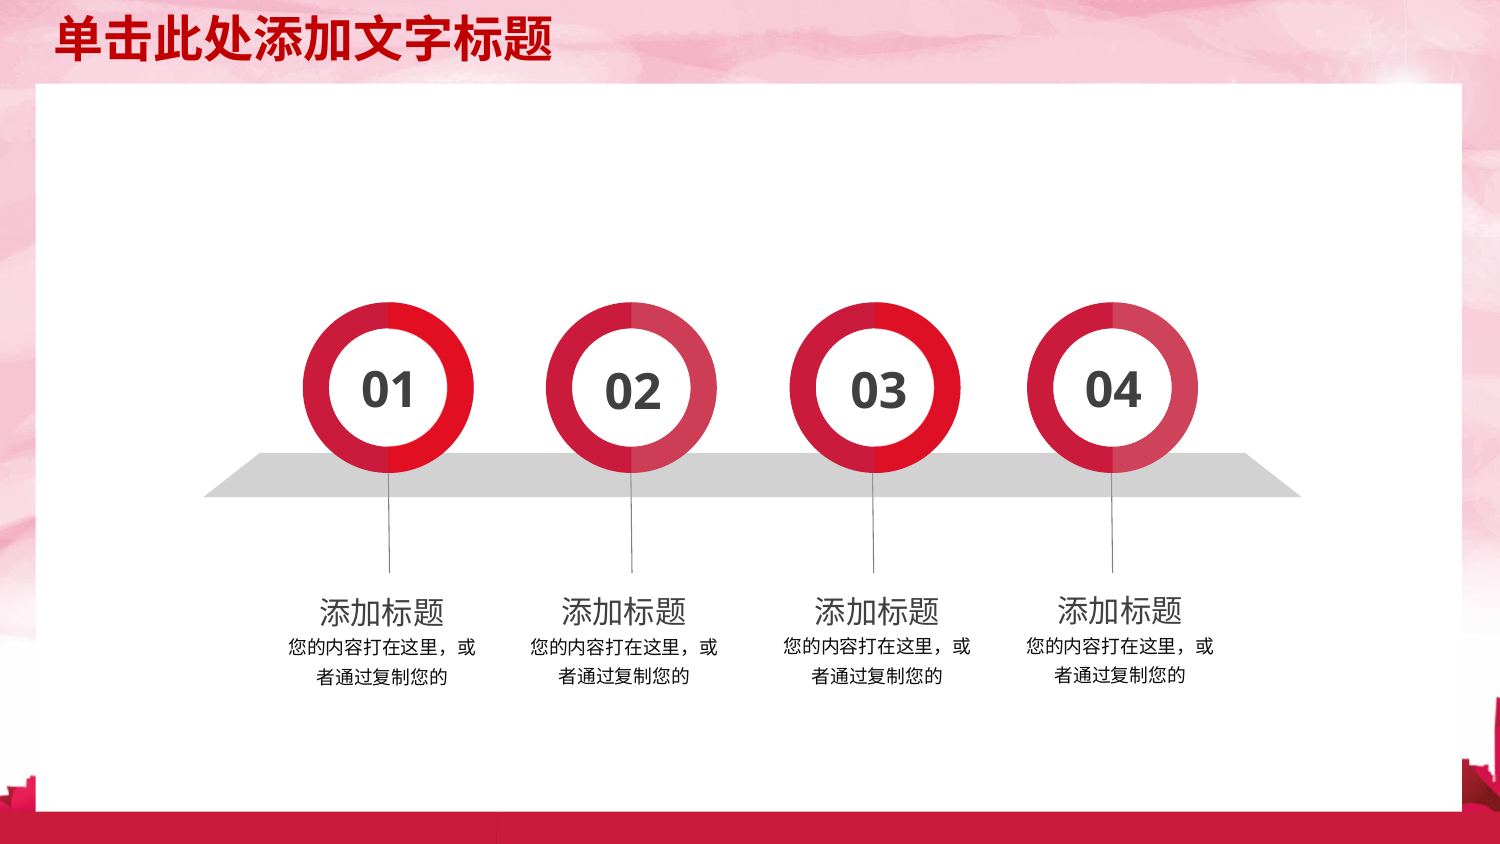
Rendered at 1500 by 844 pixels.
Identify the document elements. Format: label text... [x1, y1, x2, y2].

text_box [632, 452, 872, 498]
text_box [0, 811, 496, 844]
text_box 添加标题 [768, 573, 987, 630]
text_box [1113, 452, 1302, 498]
text_box 添加标题 [1011, 572, 1230, 630]
text_box [203, 452, 388, 498]
text_box 添加标题 [515, 573, 734, 631]
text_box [789, 302, 961, 473]
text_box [1027, 302, 1198, 473]
text_box 您的内容打在这里，或者通过复制您的 [515, 631, 734, 694]
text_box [302, 302, 474, 473]
text_box [874, 452, 1111, 498]
text_box 您的内容打在这里，或者通过复制您的 [272, 631, 492, 694]
text_box [997, 811, 1500, 844]
text_box [496, 811, 997, 844]
text_box [390, 452, 630, 498]
text_box 添加标题 [272, 574, 492, 631]
text_box 您的内容打在这里，或者通过复制您的 [1011, 630, 1230, 693]
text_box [545, 302, 717, 473]
text_box 您的内容打在这里，或者通过复制您的 [768, 630, 987, 693]
picture [0, 0, 1500, 811]
